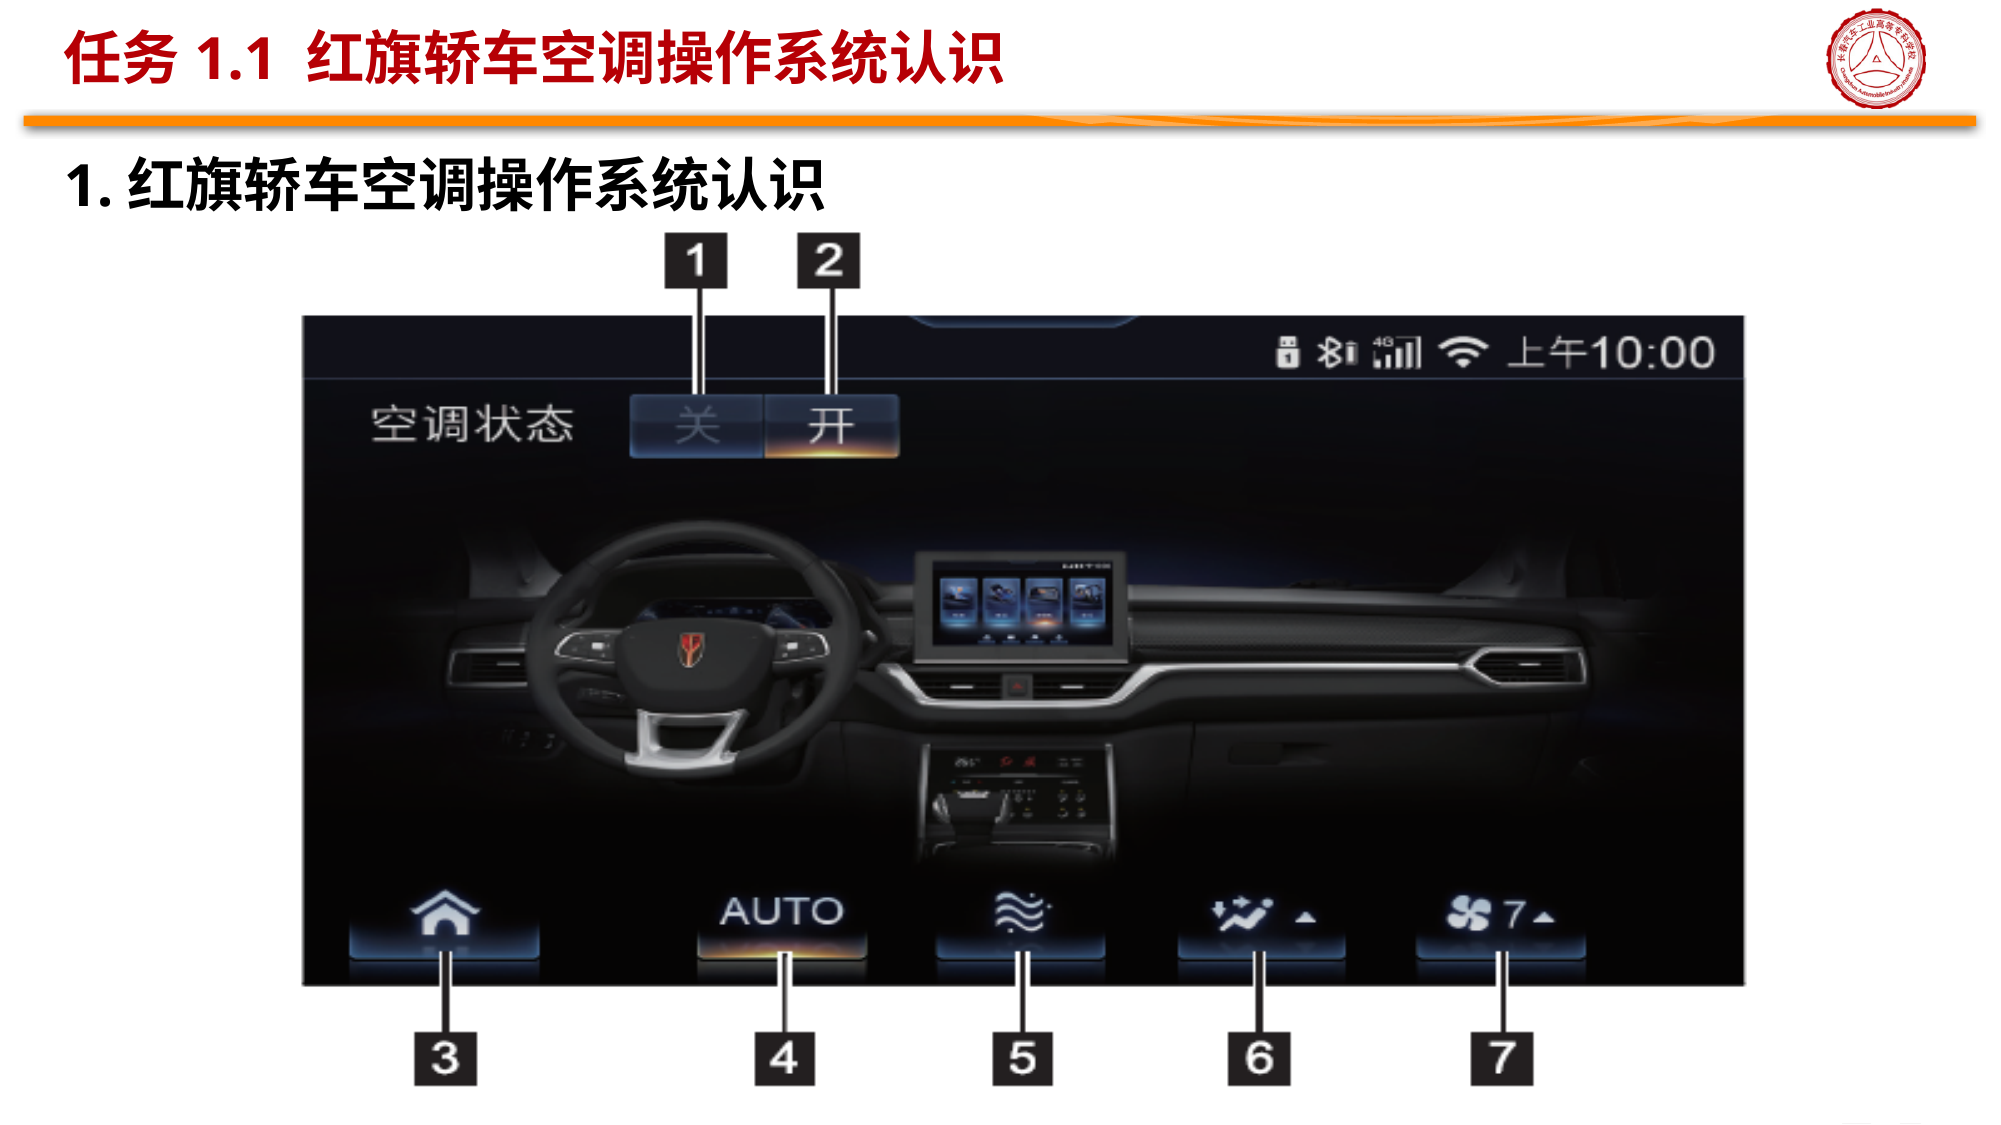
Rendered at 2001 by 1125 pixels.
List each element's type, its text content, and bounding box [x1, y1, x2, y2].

text_box 1.红旗轿车空调操作系统认识 [49, 140, 1781, 226]
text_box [289, 226, 1762, 1104]
picture [1826, 8, 1926, 109]
title 任务1.1 红旗轿车空调操作系统认识 [49, 21, 1557, 121]
